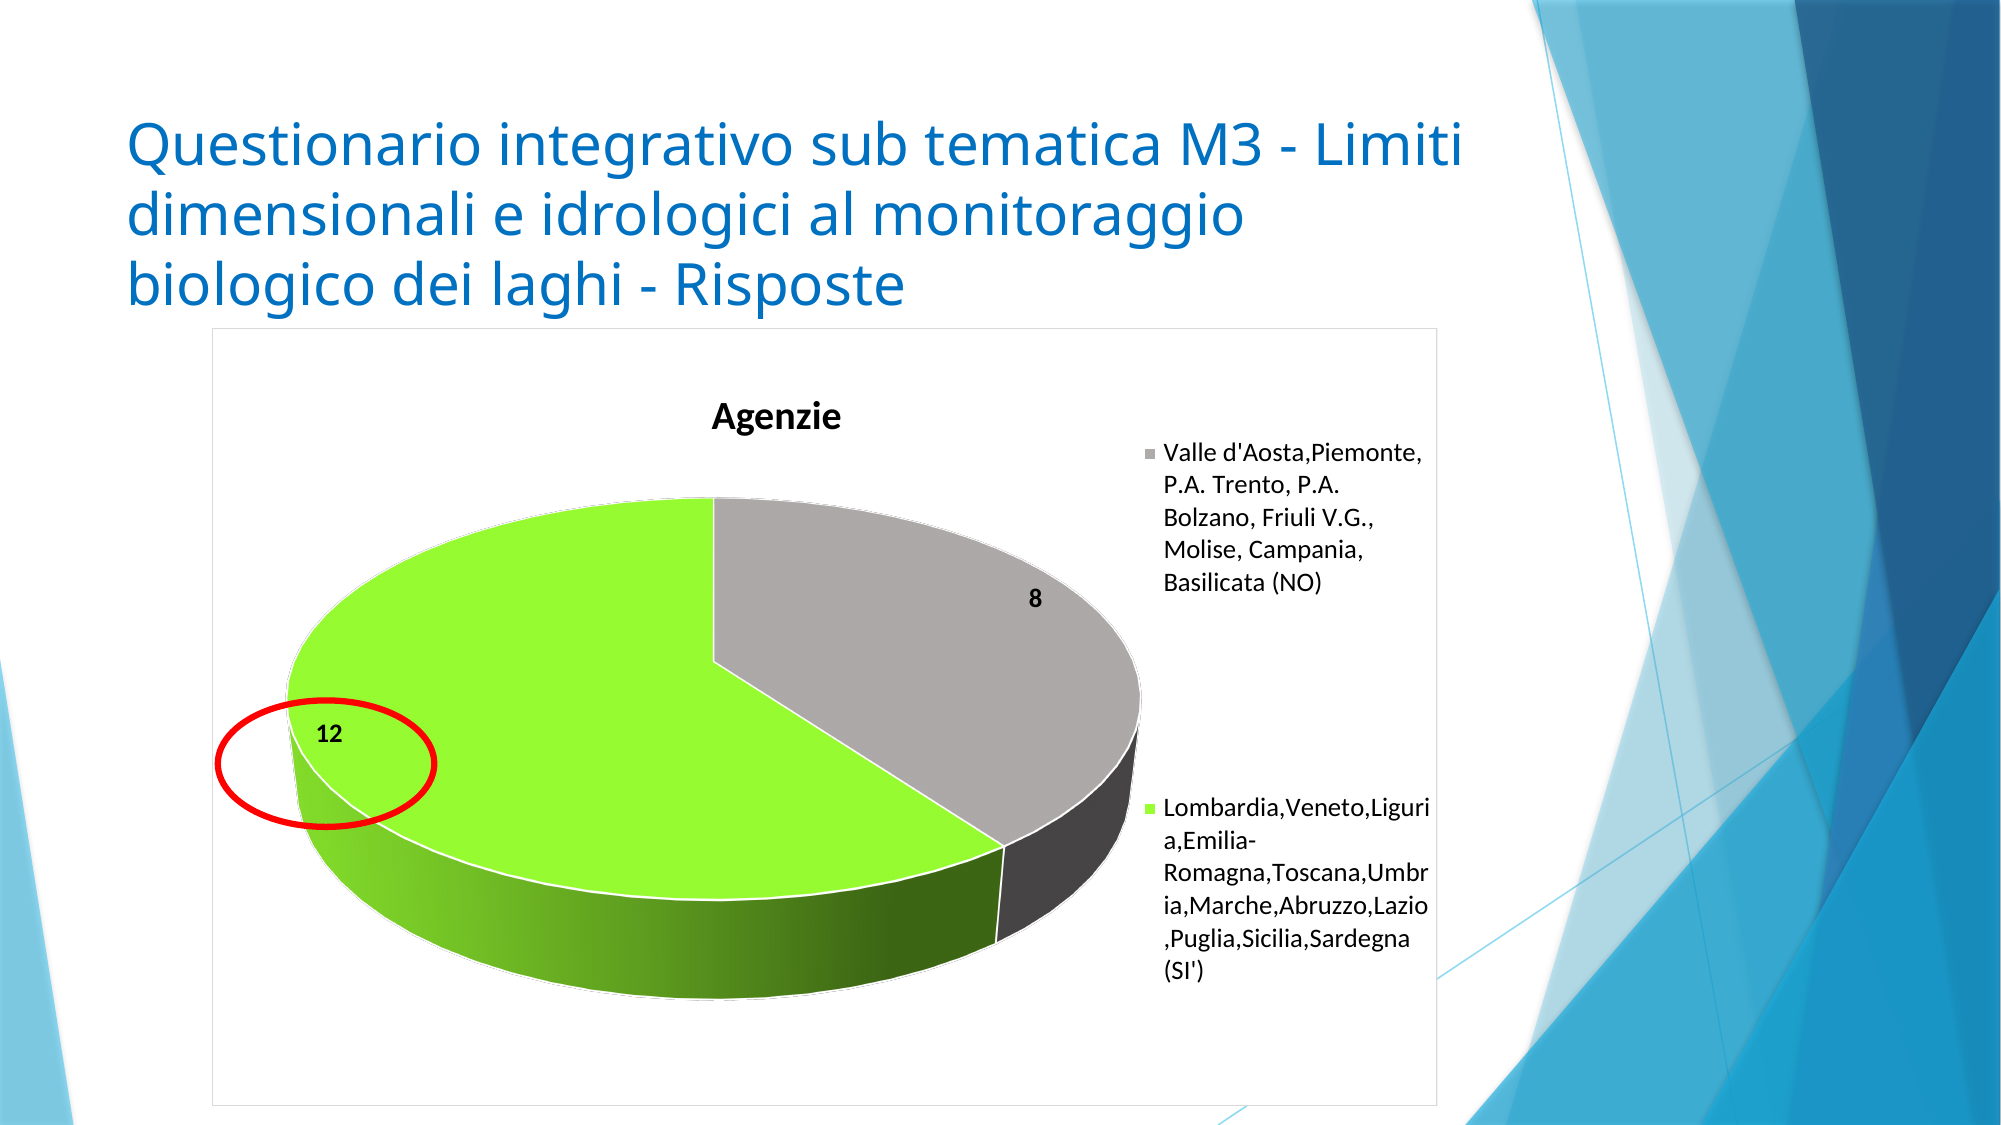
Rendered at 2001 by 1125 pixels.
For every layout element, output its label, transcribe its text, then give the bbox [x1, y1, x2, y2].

picture [195, 327, 1438, 1107]
title Questionario integrativo sub tematica M3 - Limiti dimensionali e idrologici al monitoraggio biologico dei laghi - Risposte [111, 99, 1522, 317]
